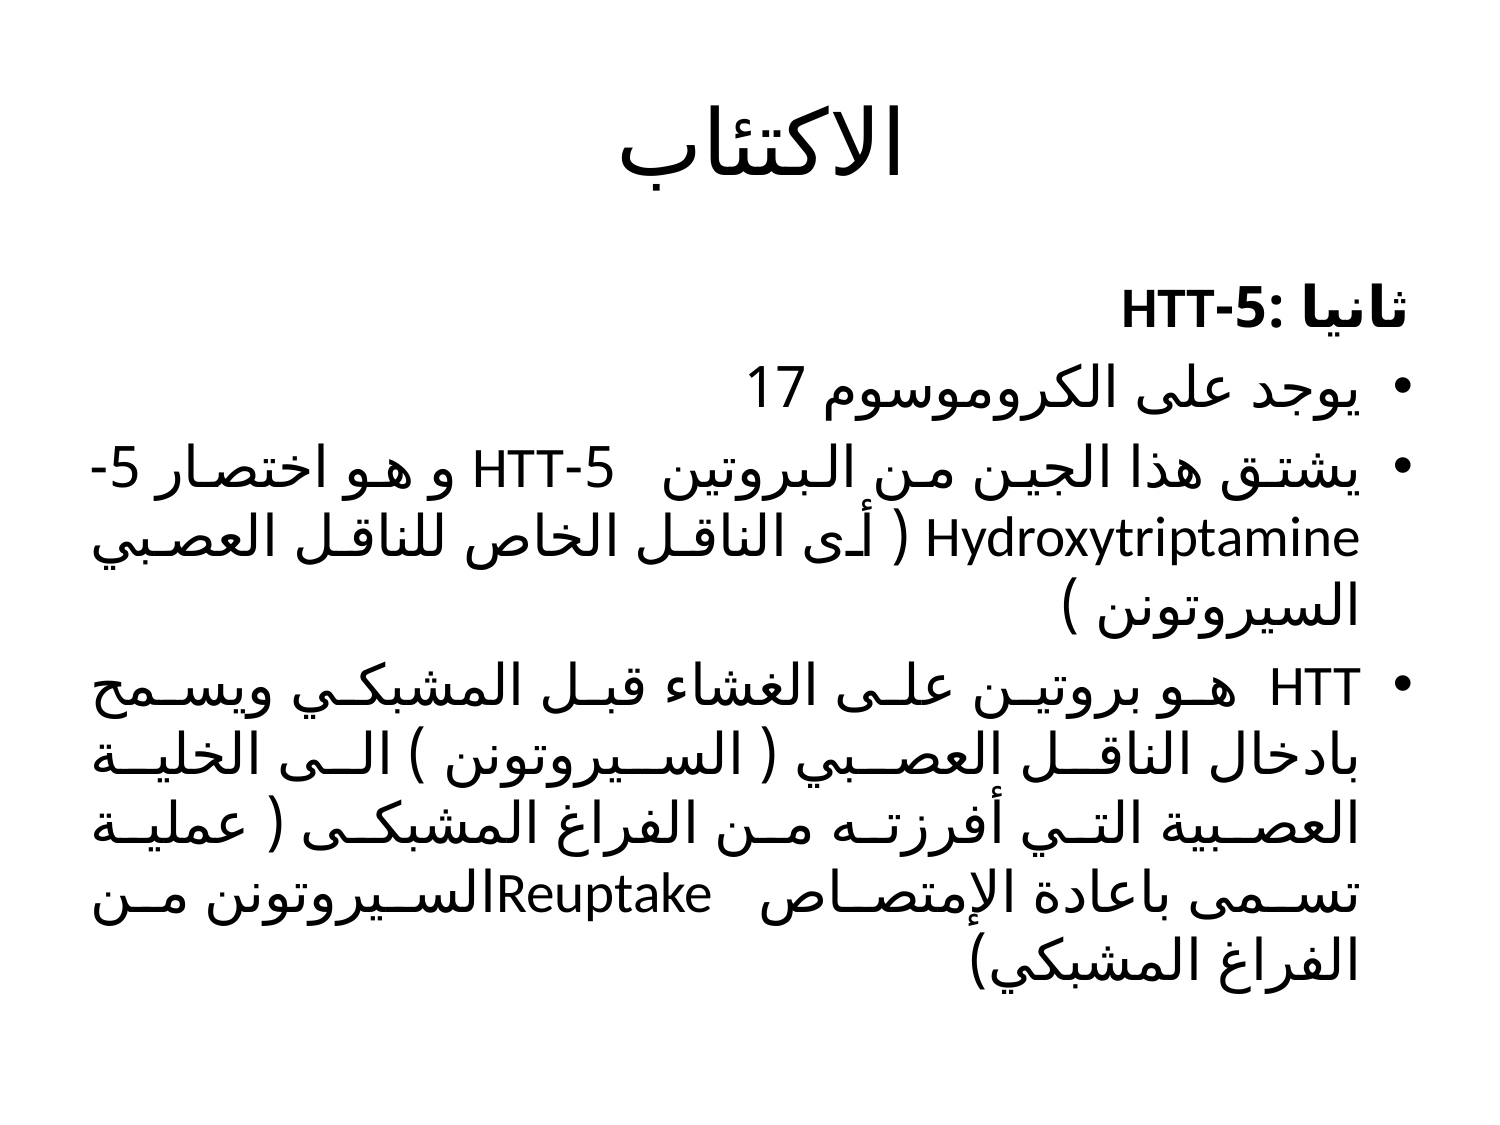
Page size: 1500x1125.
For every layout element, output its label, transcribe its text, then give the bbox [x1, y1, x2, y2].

list ثانيا :5-HTT يوجد على الكروموسوم 17 يشتق هذا الجين من البروتين 5-HTT و هو اختصار 5-Hydroxytriptamine ( أى الناقل الخاص للناقل العصبي السيروتونن ) HTT هو بروتين على الغشاء قبل المشبكي ويسمح بادخال الناقل العصبي ( السيروتونن ) الى الخلية العصبية التي أفرزته من الفراغ المشبكى ( عملية تسمى باعادة الإمتصاص Reuptakeالسيروتونن من الفراغ المشبكي) [75, 262, 1425, 1005]
title الاكتئاب [75, 45, 1425, 233]
